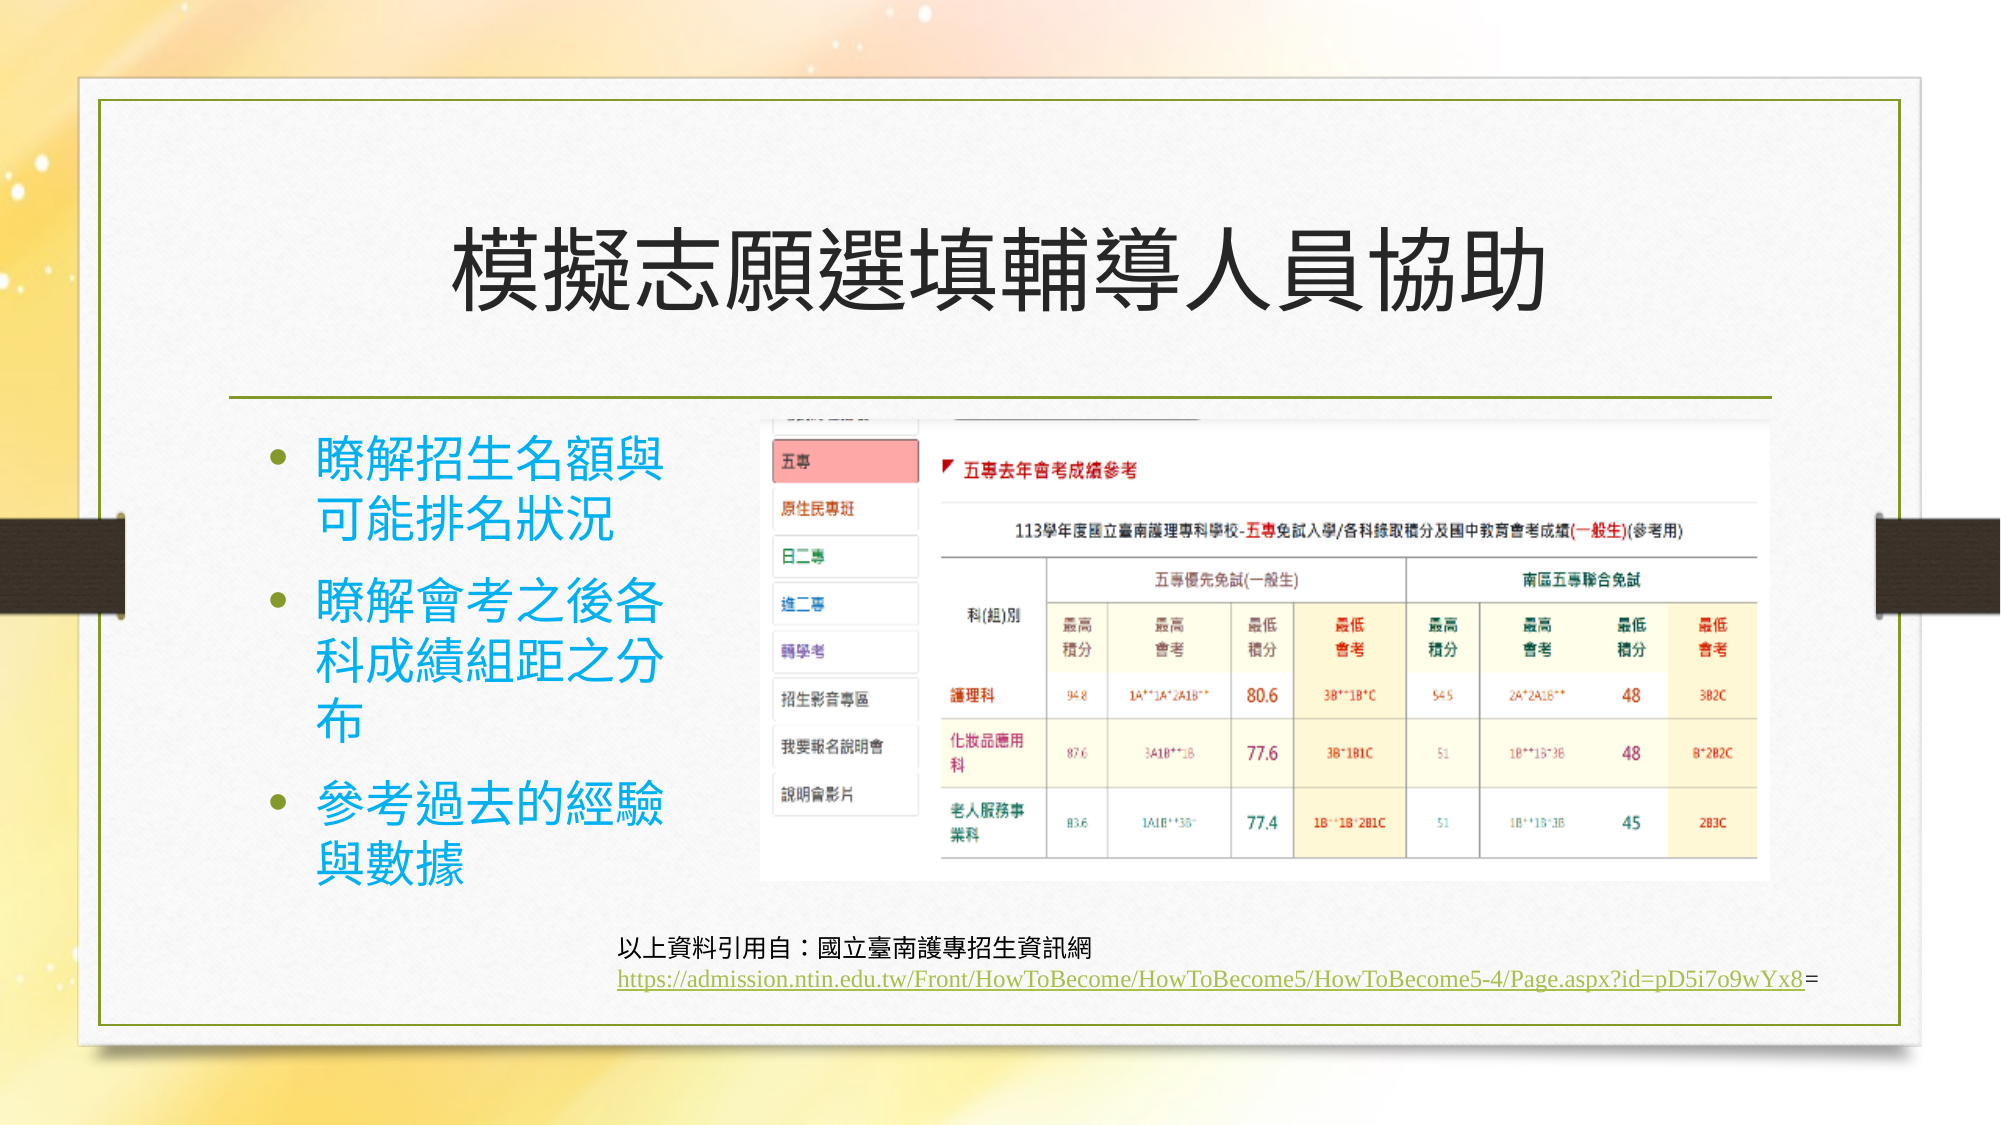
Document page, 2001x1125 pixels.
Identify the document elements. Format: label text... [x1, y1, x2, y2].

list 瞭解招生名額與可能排名狀況 瞭解會考之後各科成績組距之分布 參考過去的經驗與數據 [253, 419, 702, 964]
text_box 以上資料引用自：國立臺南護專招生資訊網 https://admission.ntin.edu.tw/Front/HowToBecome/HowToBecome5/HowToBecome5-4/Page.aspx?id=pD5i7o9wYx8= [602, 925, 1927, 1046]
title 模擬志願選填輔導人員協助 [212, 161, 1788, 375]
picture [0, 0, 2001, 1125]
